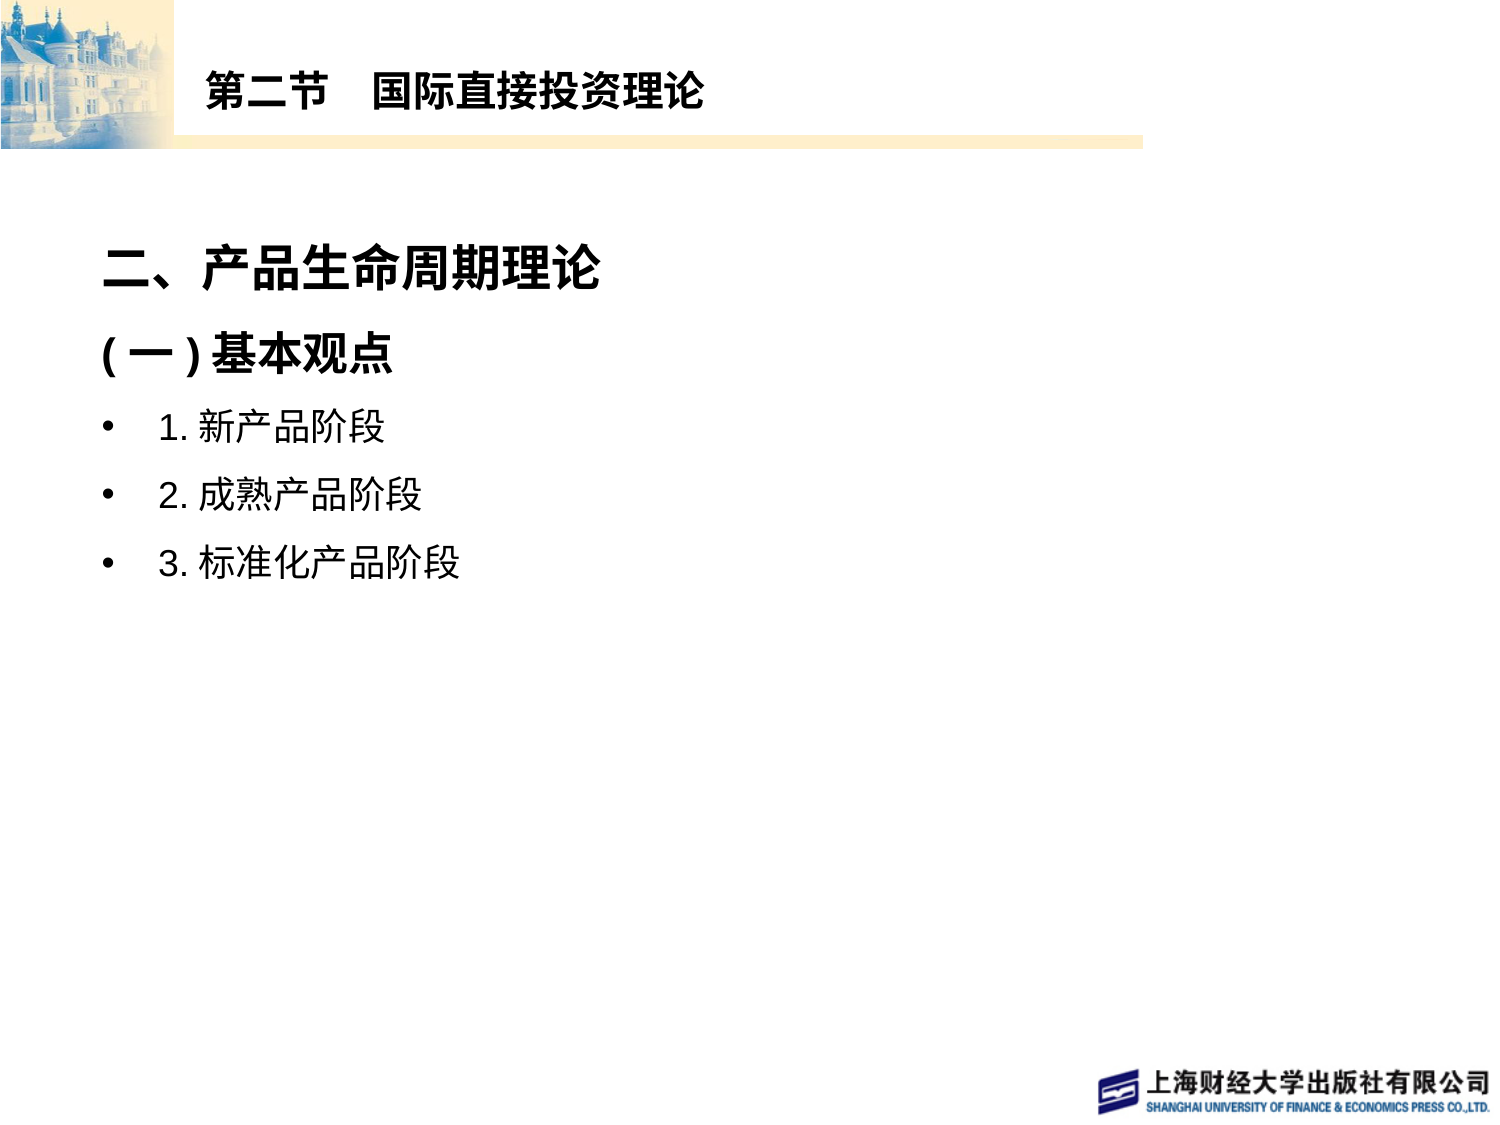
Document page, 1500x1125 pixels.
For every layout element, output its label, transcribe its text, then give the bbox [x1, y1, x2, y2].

picture [0, 0, 1143, 149]
picture [1097, 1065, 1494, 1120]
list 二、产品生命周期理论 (一)基本观点 1.新产品阶段 2.成熟产品阶段 3.标准化产品阶段 [86, 207, 1425, 1071]
title 第二节 国际直接投资理论 [189, 36, 1262, 143]
